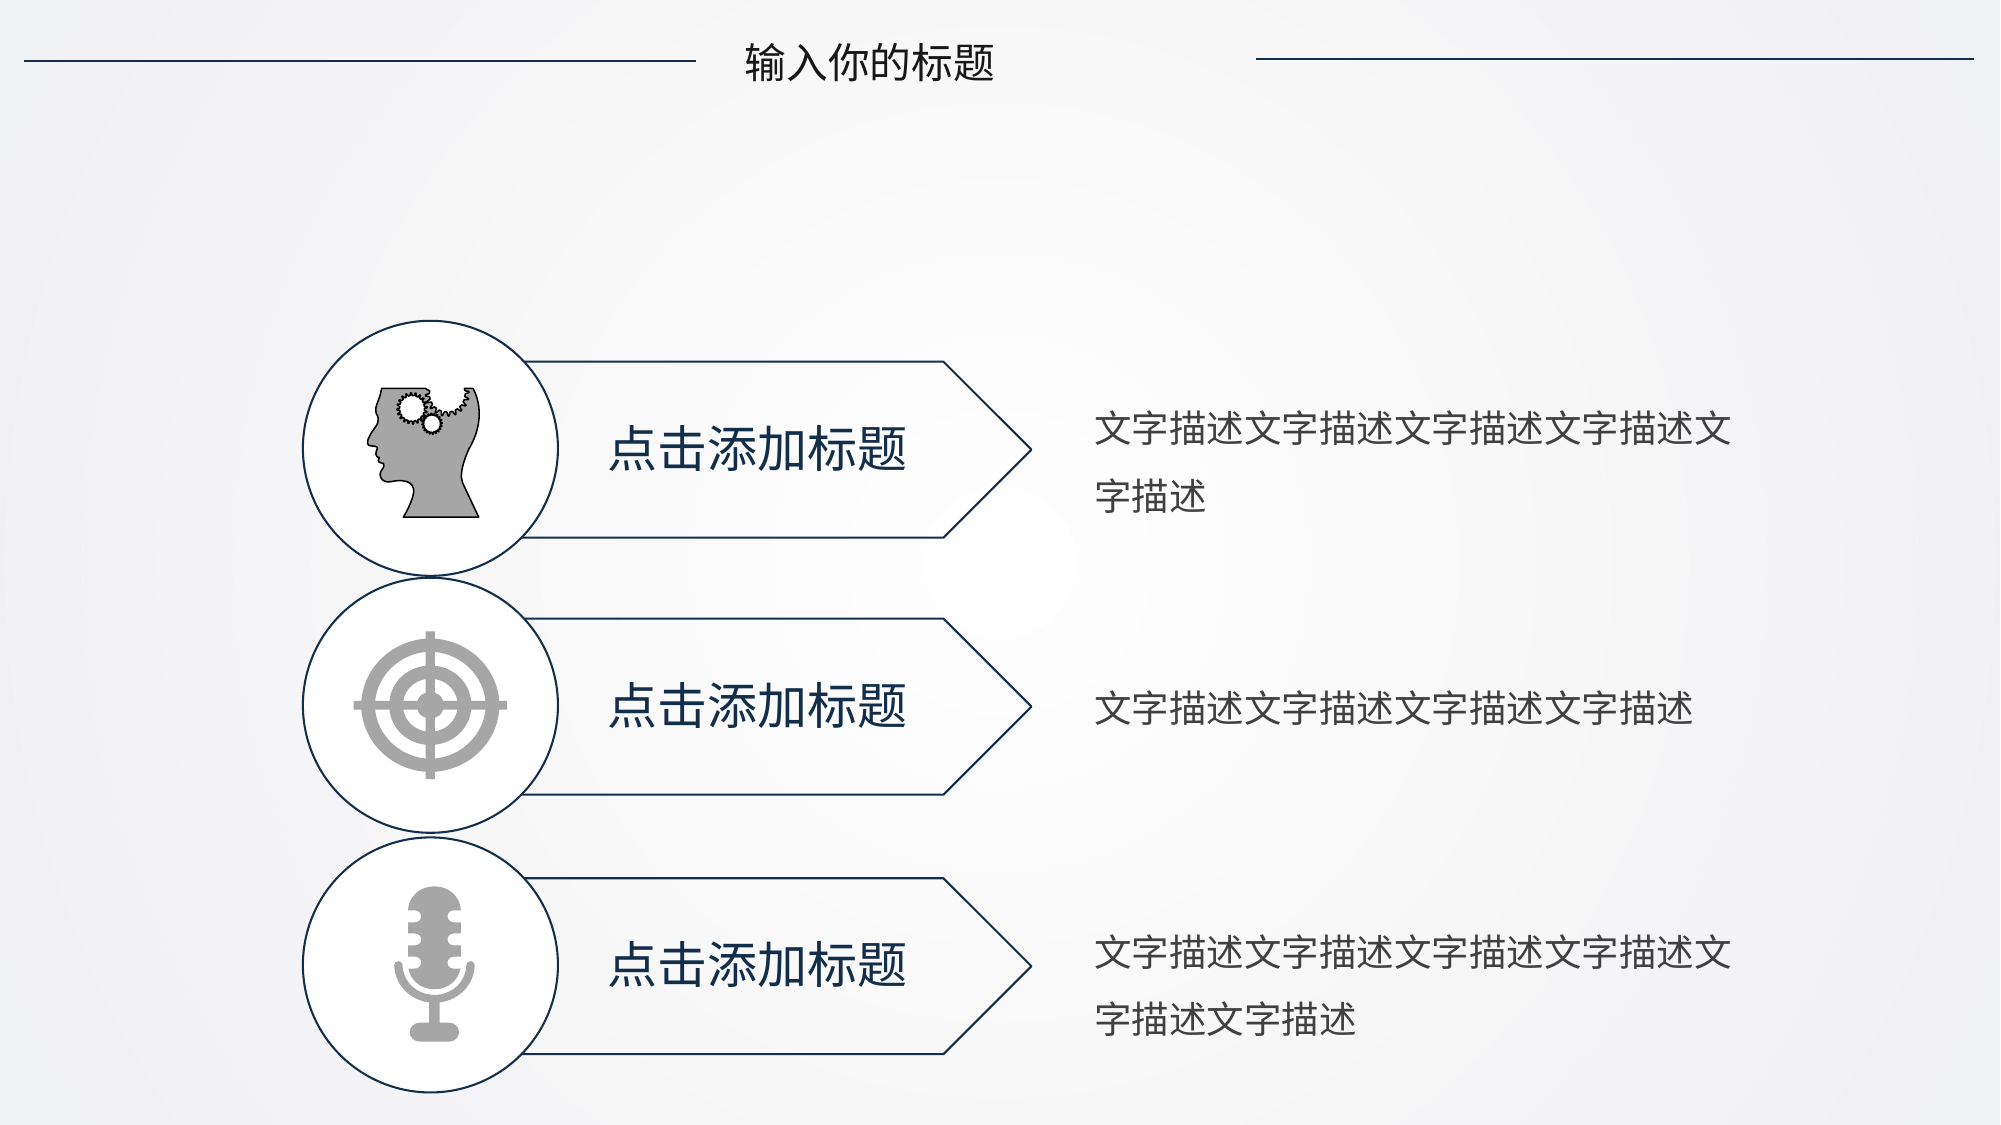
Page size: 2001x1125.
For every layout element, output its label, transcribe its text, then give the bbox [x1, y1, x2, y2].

text_box [302, 577, 559, 834]
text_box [23, 36, 1974, 88]
text_box [393, 960, 476, 1043]
text_box [367, 388, 480, 518]
text_box [302, 836, 559, 1093]
text_box 点击添加标题 [523, 361, 1032, 538]
text_box 文字描述文字描述文字描述文字描述 [1079, 654, 1756, 738]
text_box 文字描述文字描述文字描述文字描述文字描述 [1079, 377, 1756, 526]
text_box [407, 885, 462, 990]
text_box [302, 320, 559, 577]
text_box 文字描述文字描述文字描述文字描述文字描述文字描述 [1079, 898, 1756, 1049]
text_box [353, 631, 507, 780]
text_box 点击添加标题 [523, 878, 1032, 1055]
text_box 点击添加标题 [523, 618, 1032, 795]
